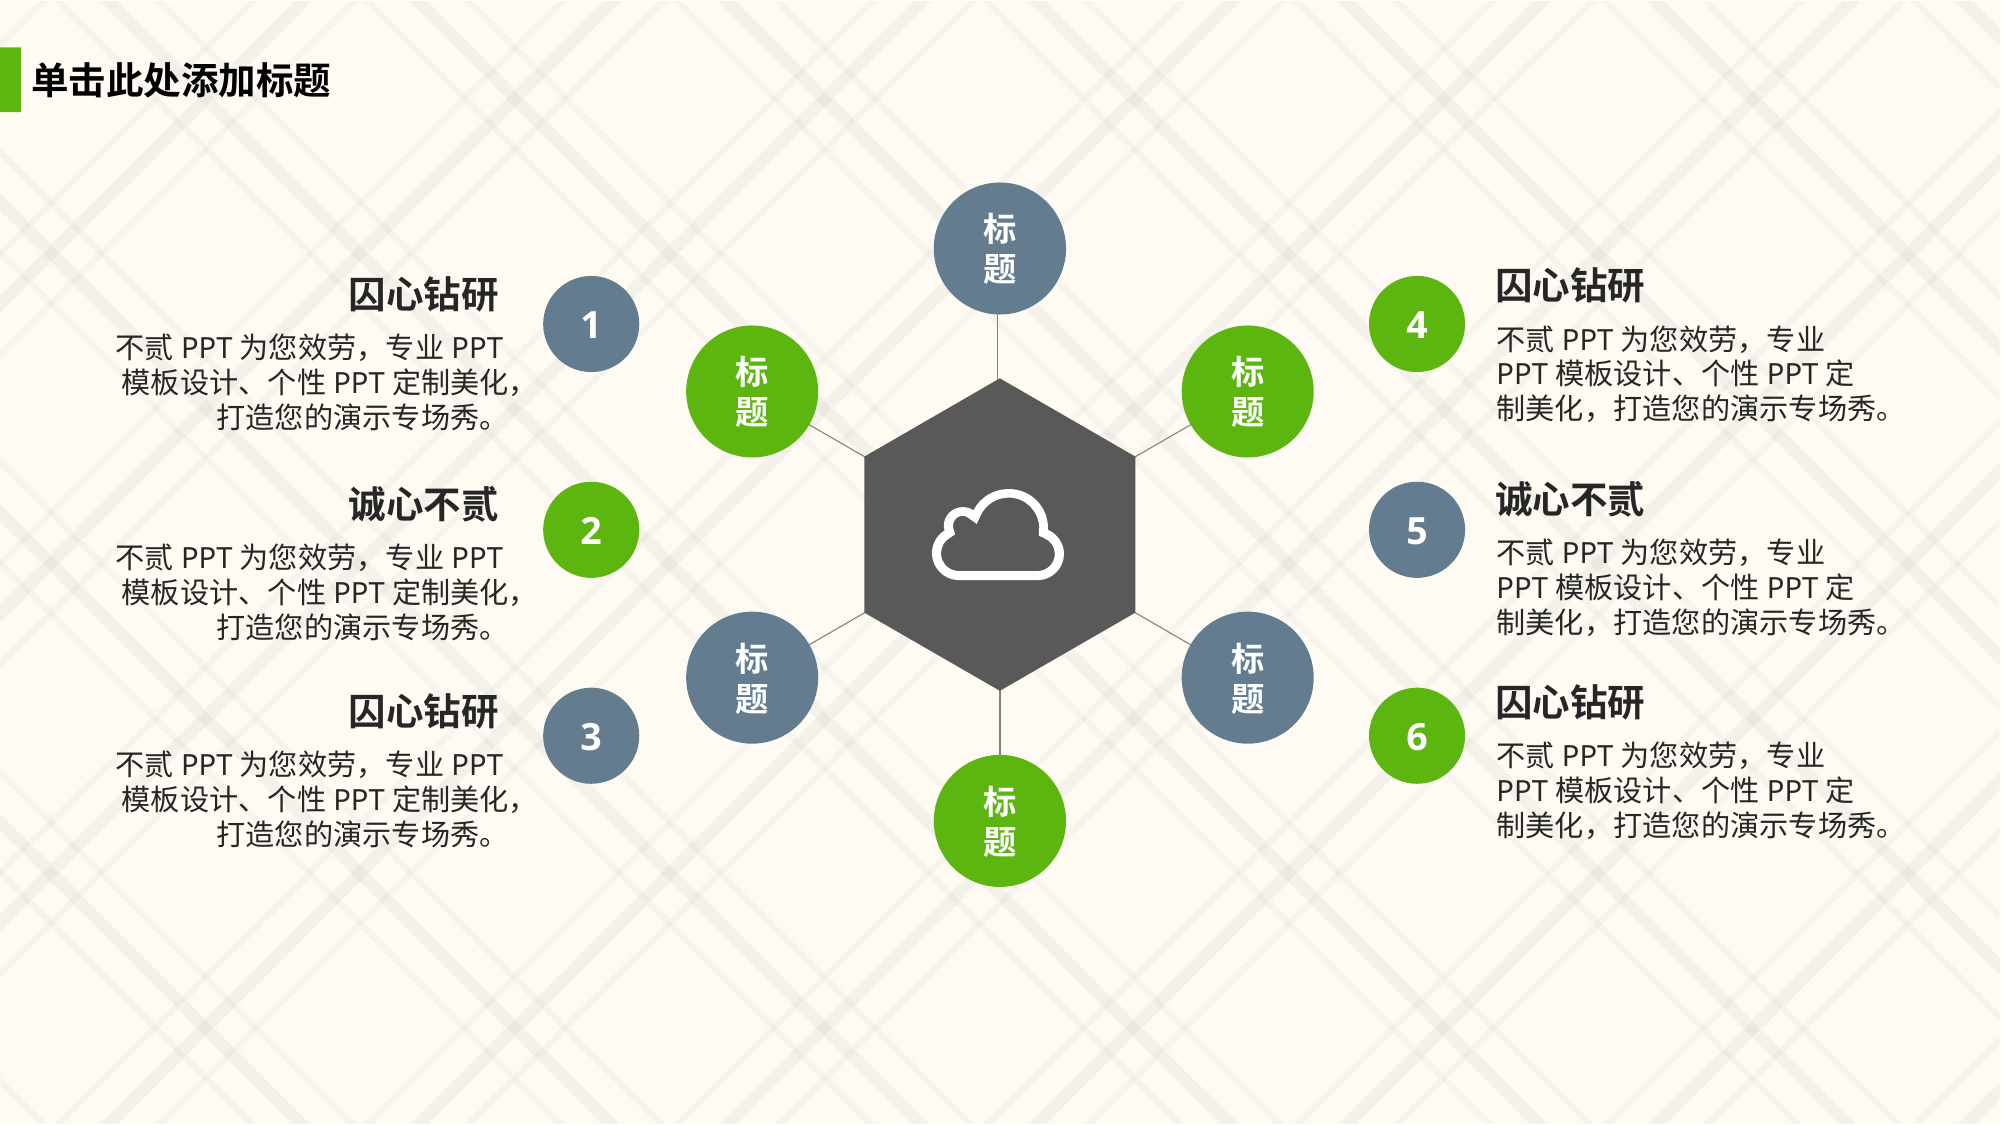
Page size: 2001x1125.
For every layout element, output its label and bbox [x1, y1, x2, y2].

text_box [752, 391, 911, 483]
text_box [100, 473, 524, 654]
text_box [0, 47, 363, 113]
picture [0, 1, 2000, 1124]
text_box [1480, 671, 1897, 852]
text_box [1089, 391, 1248, 483]
text_box [1480, 254, 1897, 435]
text_box [1089, 586, 1248, 678]
text_box [1480, 468, 1897, 649]
text_box [100, 680, 524, 860]
text_box [752, 586, 911, 678]
text_box [100, 263, 524, 444]
